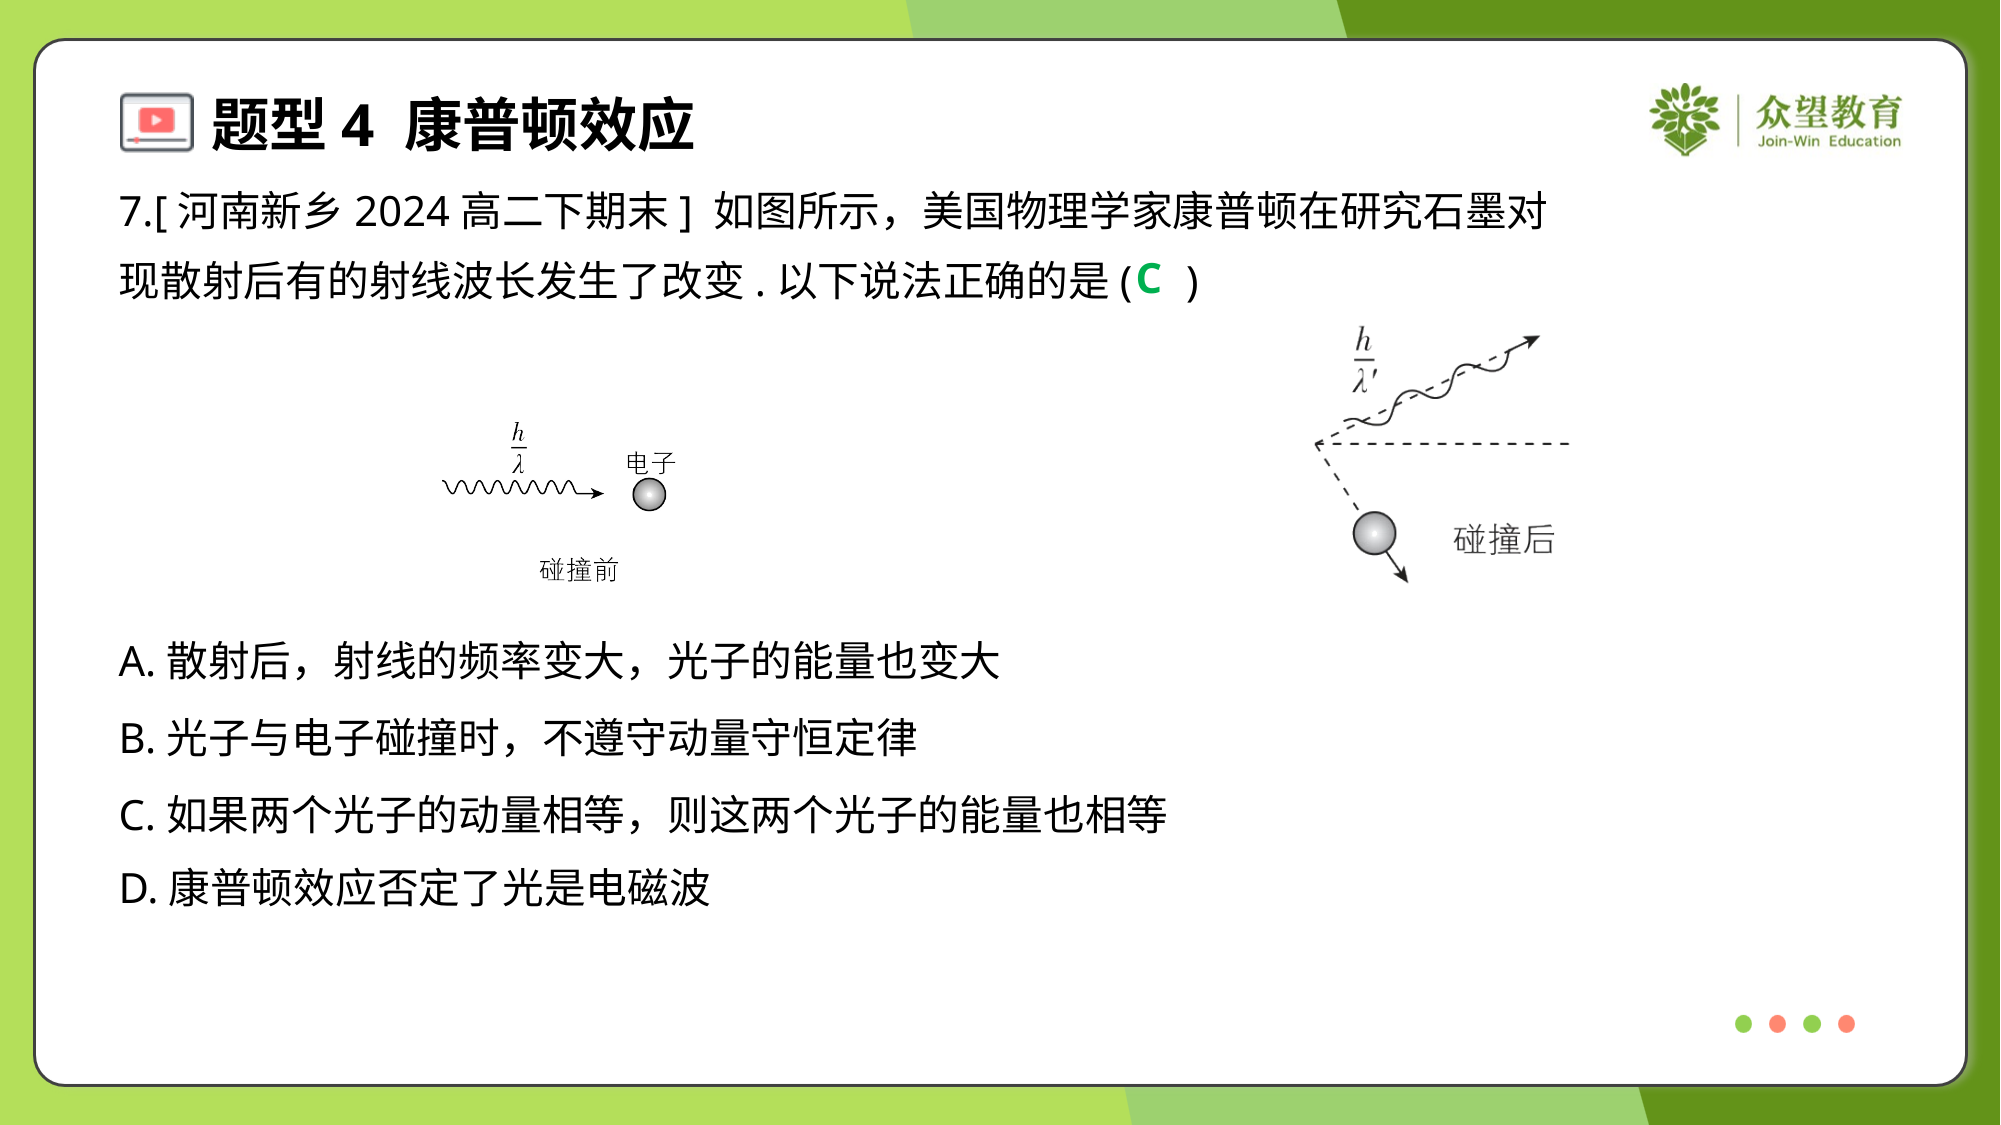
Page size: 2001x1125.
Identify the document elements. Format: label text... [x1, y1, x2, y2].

picture [0, 0, 2000, 1125]
text_box A.散射后，射线的频率变大，光子的能量也变大 B.光子与电子碰撞时，不遵守动量守恒定律 C.如果两个光子的动量相等，则这两个光子的能量也相等 D.康普顿效应否定了光是电磁波 [118, 609, 1883, 905]
text_box C [1119, 231, 1179, 296]
